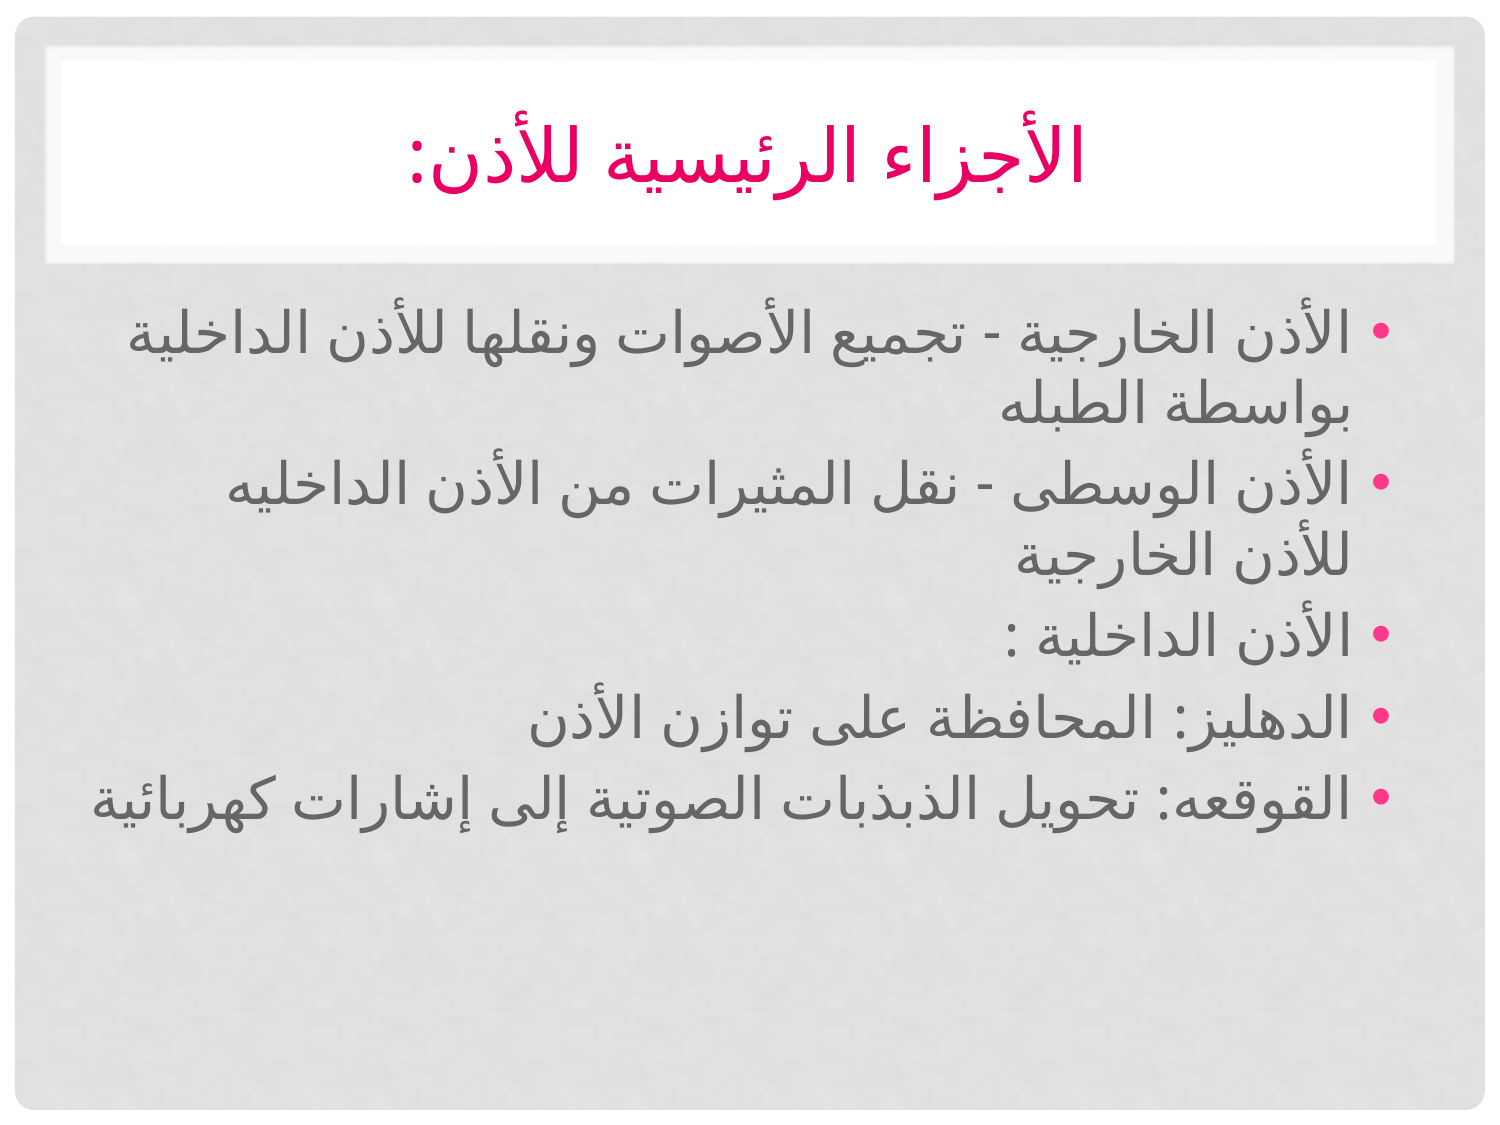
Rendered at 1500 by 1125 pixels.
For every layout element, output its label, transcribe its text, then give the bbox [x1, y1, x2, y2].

title الأجزاء الرئيسية للأذن: [69, 66, 1425, 238]
list الأذن الخارجية - تجميع الأصوات ونقلها للأذن الداخلية بواسطة الطبله الأذن الوسطى - نقل المثيرات من الأذن الداخليه للأذن الخارجية الأذن الداخلية : الدهليز: المحافظة على توازن الأذن القوقعه: تحويل الذبذبات الصوتية إلى إشارات كهربائية [75, 287, 1425, 1005]
